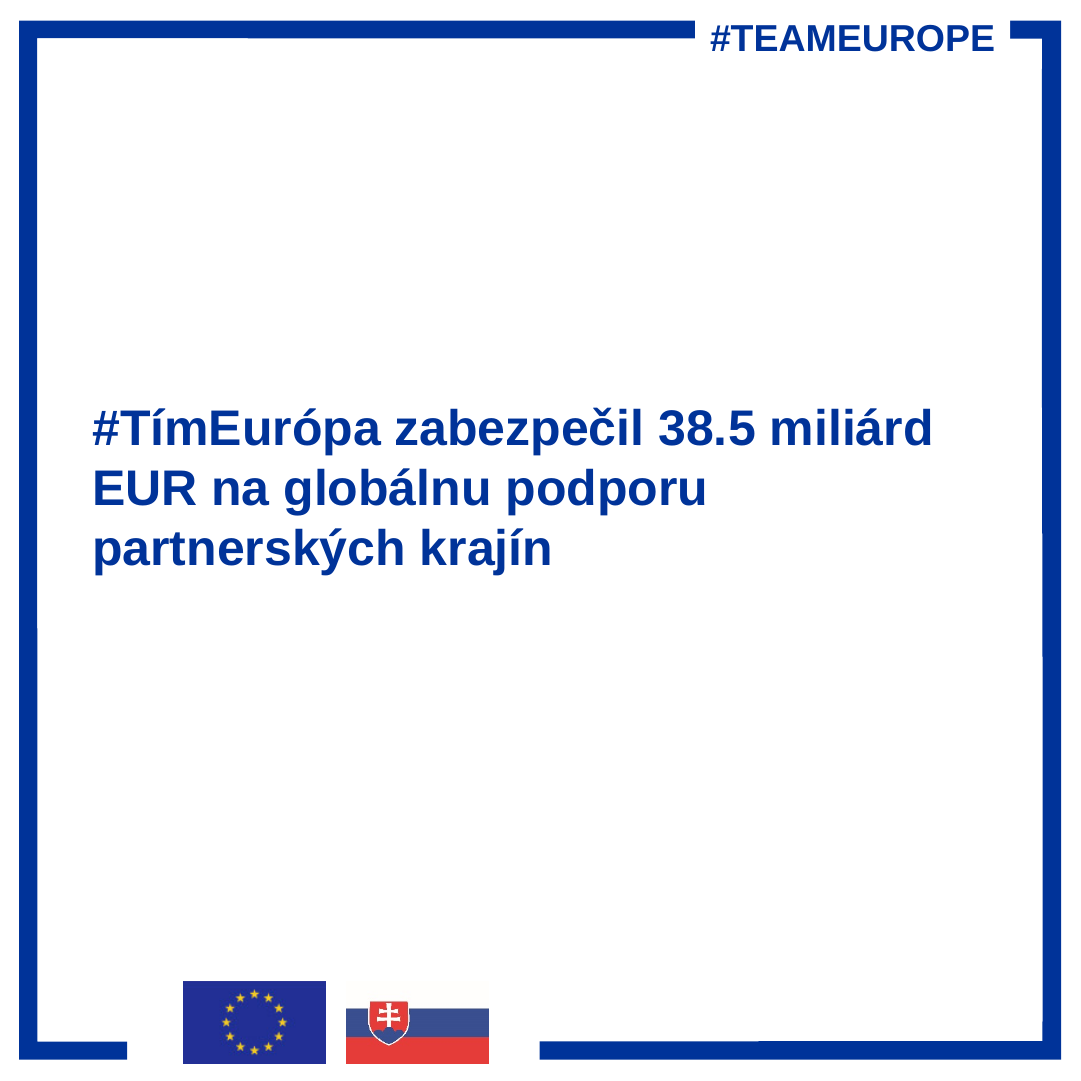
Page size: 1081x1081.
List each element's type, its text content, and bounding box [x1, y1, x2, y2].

text_box #TímEurópa zabezpečil 38.5 miliárd EUR na globálnu podporu partnerských krajín [77, 388, 950, 583]
picture [182, 980, 327, 1065]
picture [345, 980, 490, 1065]
